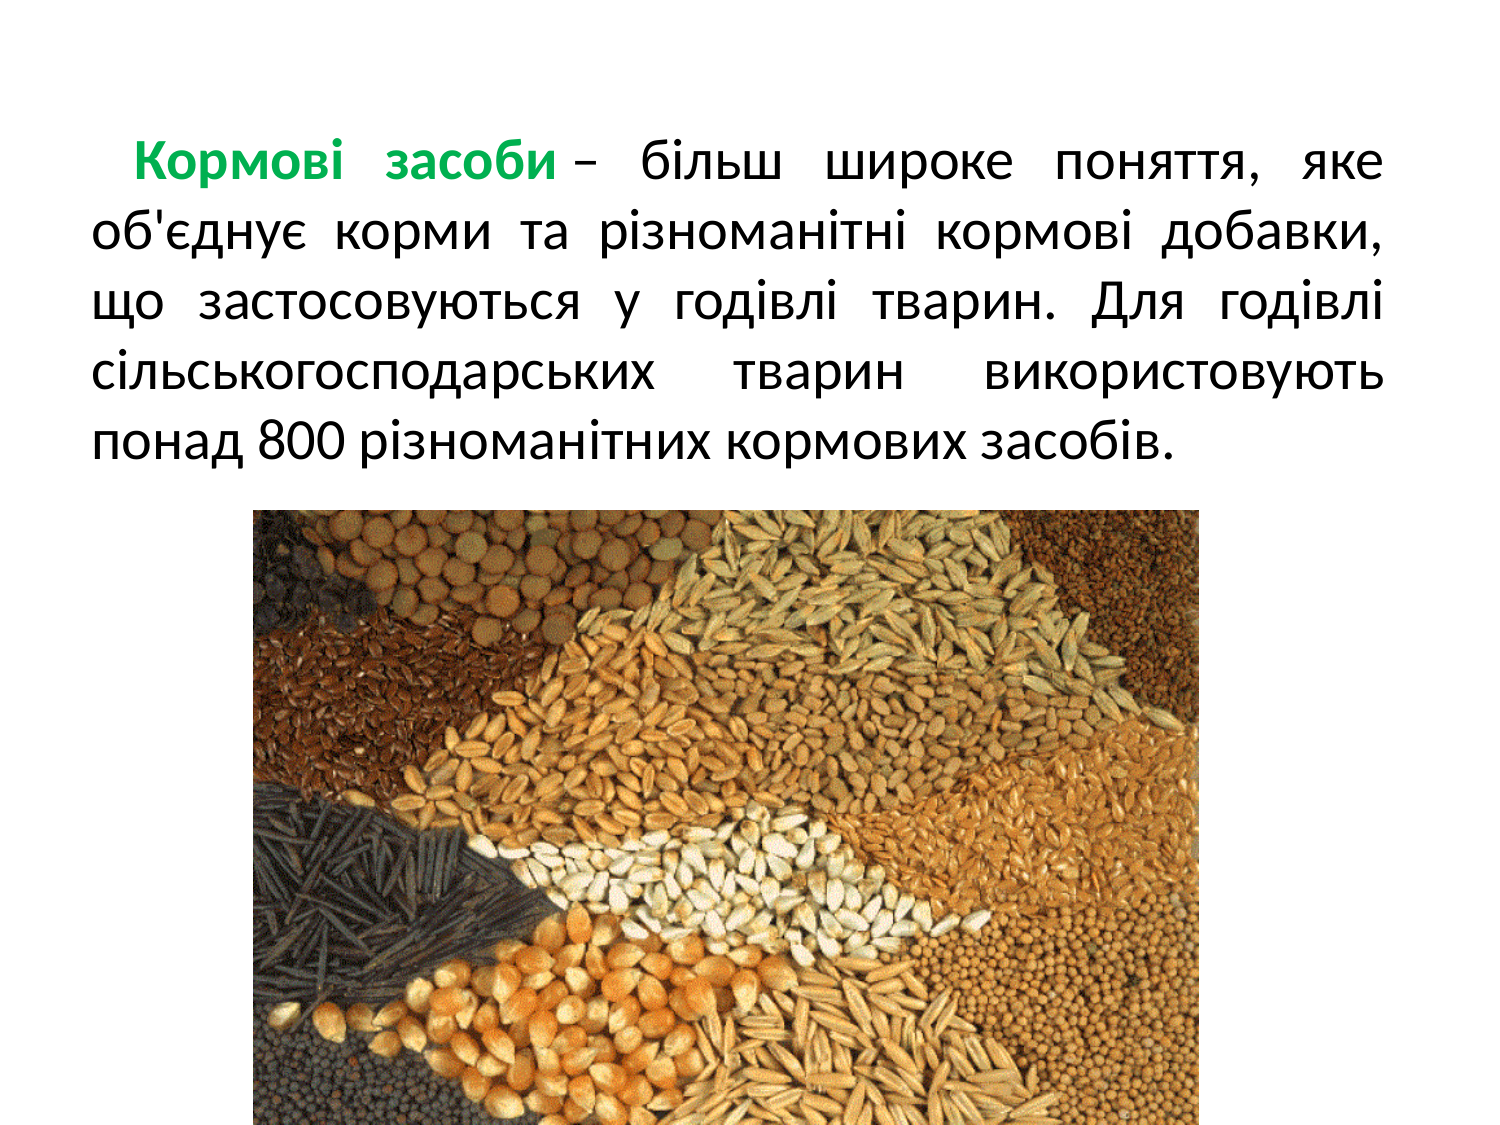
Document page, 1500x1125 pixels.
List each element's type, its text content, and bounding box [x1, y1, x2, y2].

text_box Кормові засоби – більш широке поняття, яке об'єднує корми та різноманітні кормові добавки, що застосовуються у годівлі тварин. Для годівлі сільськогосподарських тварин використовують понад 800 різноманітних кормових засобів. [76, 113, 1400, 479]
picture [253, 509, 1200, 1125]
